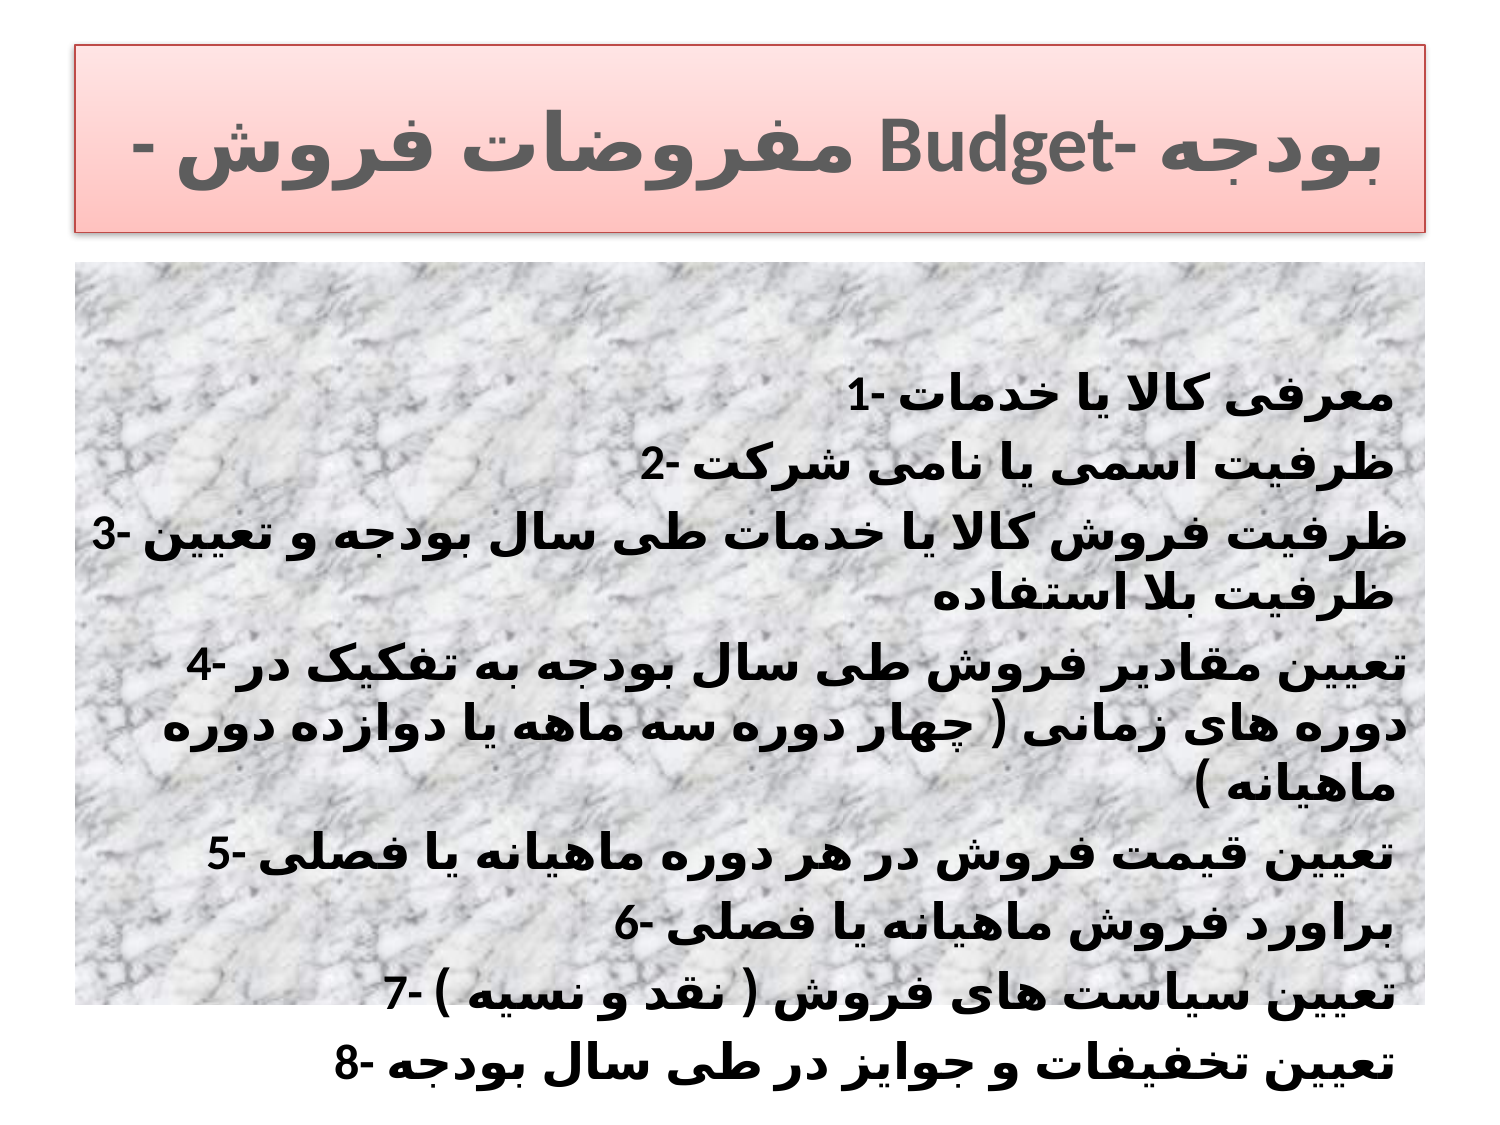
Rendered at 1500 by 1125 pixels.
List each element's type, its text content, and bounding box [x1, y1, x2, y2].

list 1- معرفی کالا یا خدمات 2- ظرفیت اسمی یا نامی شرکت 3- ظرفیت فروش کالا یا خدمات طی سال بودجه و تعیین ظرفیت بلا استفاده 4- تعیین مقادیر فروش طی سال بودجه به تفکیک در دوره های زمانی ( چهار دوره سه ماهه یا دوازده دوره ماهیانه ) 5- تعیین قیمت فروش در هر دوره ماهیانه یا فصلی 6- براورد فروش ماهیانه یا فصلی 7- تعیین سیاست های فروش ( نقد و نسیه ) 8- تعیین تخفیفات و جوایز در طی سال بودجه [75, 262, 1425, 1005]
title - مفروضات فروش Budget- بودجه [74, 44, 1426, 233]
